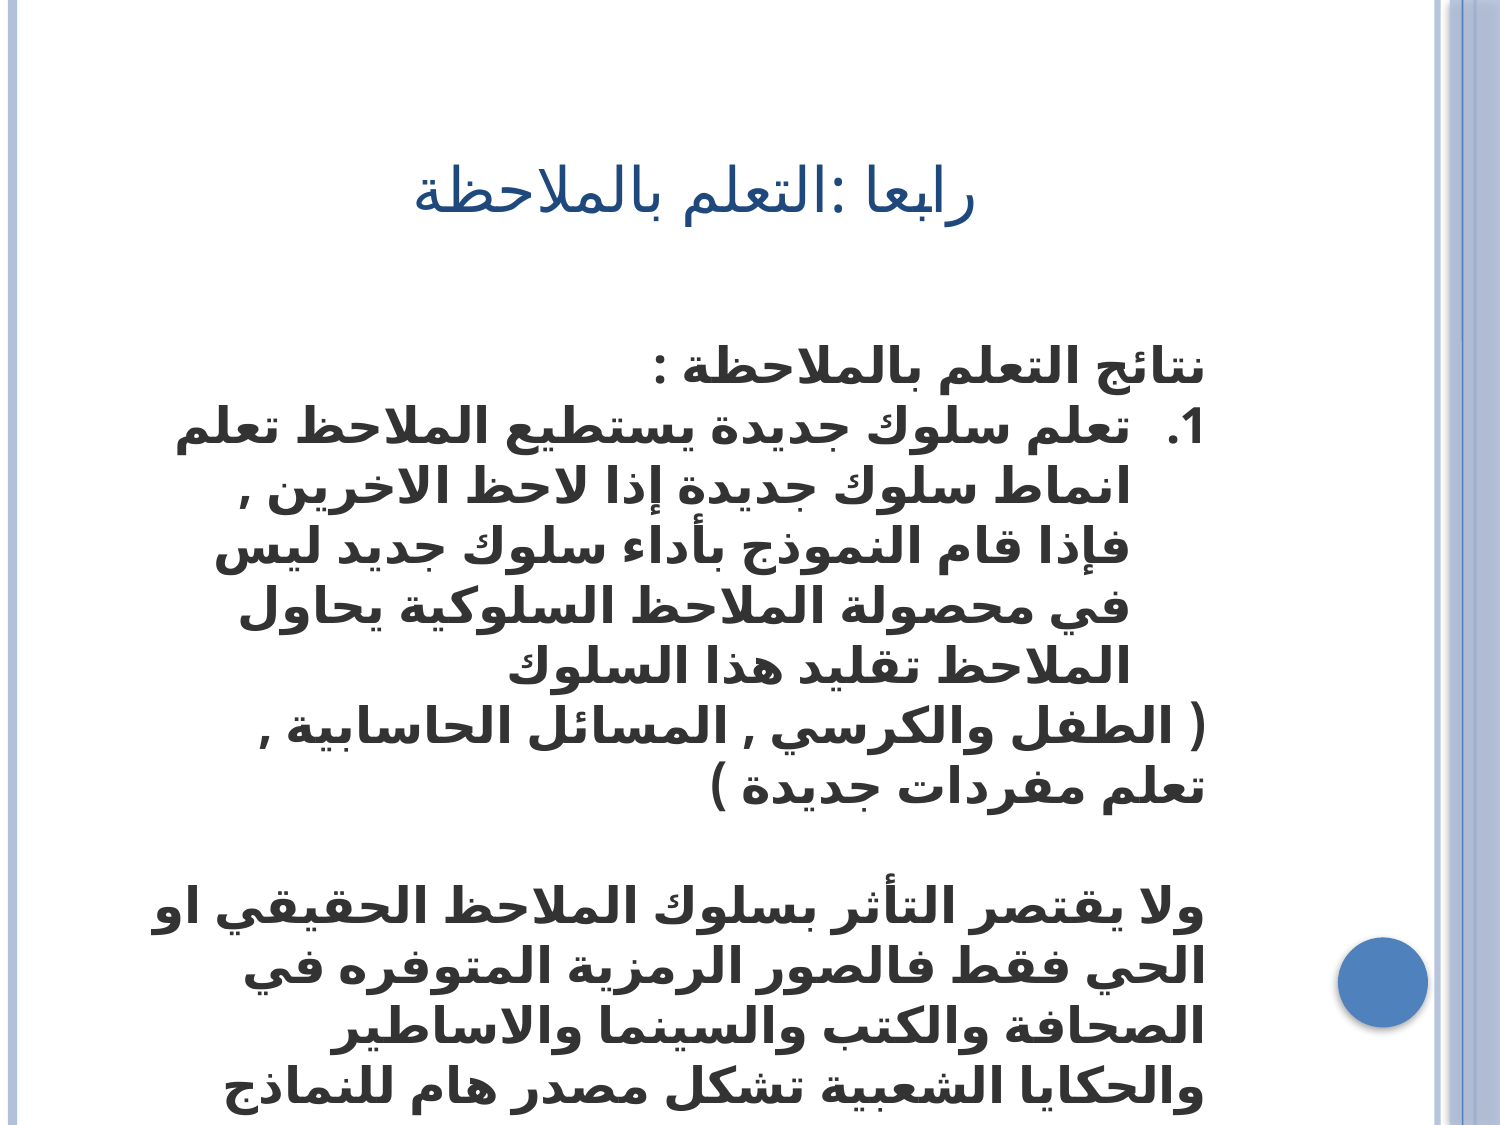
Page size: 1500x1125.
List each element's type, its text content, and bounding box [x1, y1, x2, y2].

text_box نتائج التعلم بالملاحظة : تعلم سلوك جديدة يستطيع الملاحظ تعلم انماط سلوك جديدة إذا لاحظ الاخرين , فإذا قام النموذج بأداء سلوك جديد ليس في محصولة الملاحظ السلوكية يحاول الملاحظ تقليد هذا السلوك ( الطفل والكرسي , المسائل الحاسابية , تعلم مفردات جديدة ) ولا يقتصر التأثر بسلوك الملاحظ الحقيقي او الحي فقط فالصور الرمزية المتوفره في الصحافة والكتب والسينما والاساطير والحكايا الشعبية تشكل مصدر هام للنماذج وقد بينت دراسات باندور ان الاطفال يحاكون سلوك النماذج الحية و الافلام السيمائية والتلفزيونية ايضا [135, 326, 1223, 1125]
list [75, 262, 1300, 1062]
title رابعا :التعلم بالملاحظة [75, 45, 1300, 233]
